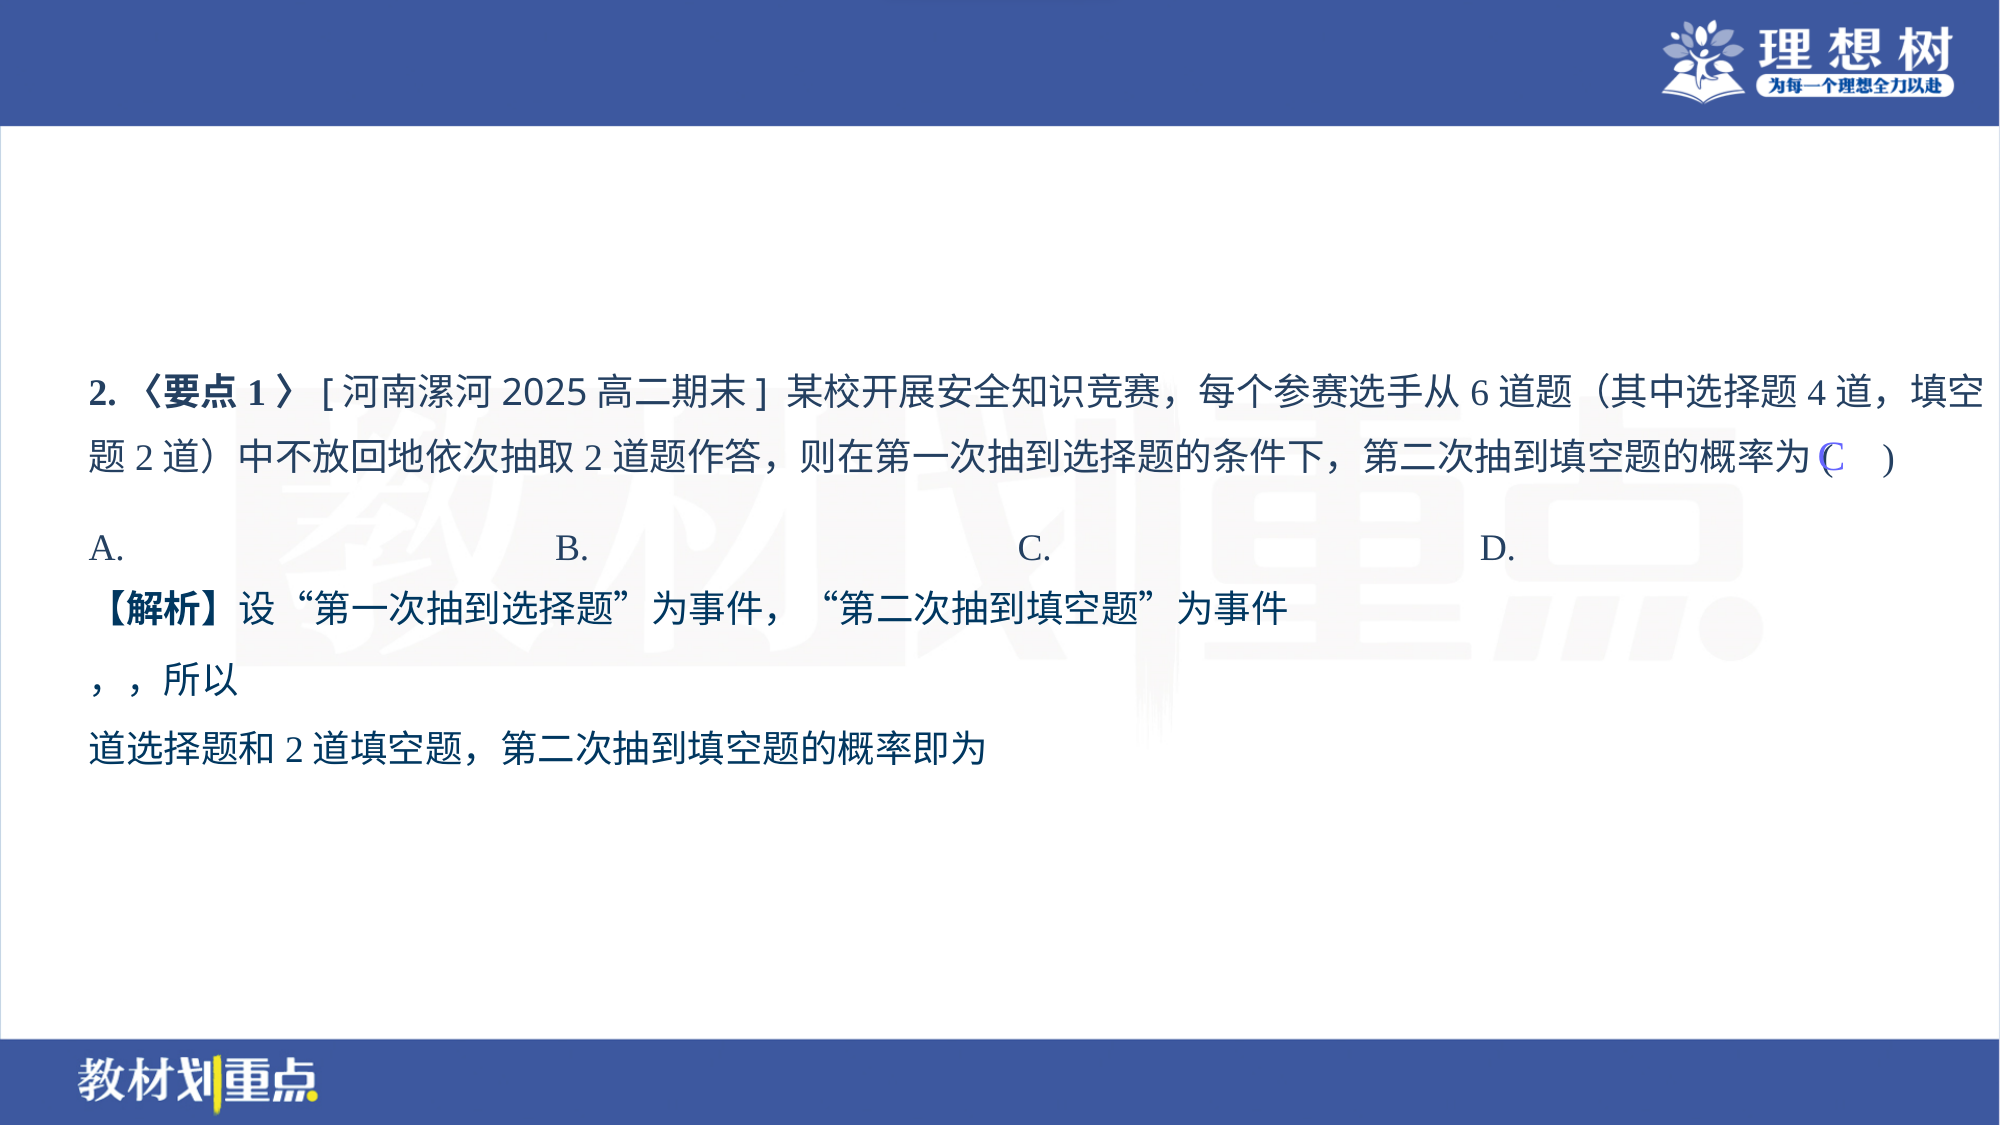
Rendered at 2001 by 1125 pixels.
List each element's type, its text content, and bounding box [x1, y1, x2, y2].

text_box 2.〈要点1〉[河南漯河2025高二期末] 某校开展安全知识竞赛，每个参赛选手从6道题（其中选择题4道，填空 题2道）中不放回地依次抽取2道题作答，则在第一次抽到选择题的条件下，第二次抽到填空题的概率为( ) [88, 344, 1911, 471]
text_box C [1802, 426, 1861, 477]
picture [0, 0, 2000, 1125]
